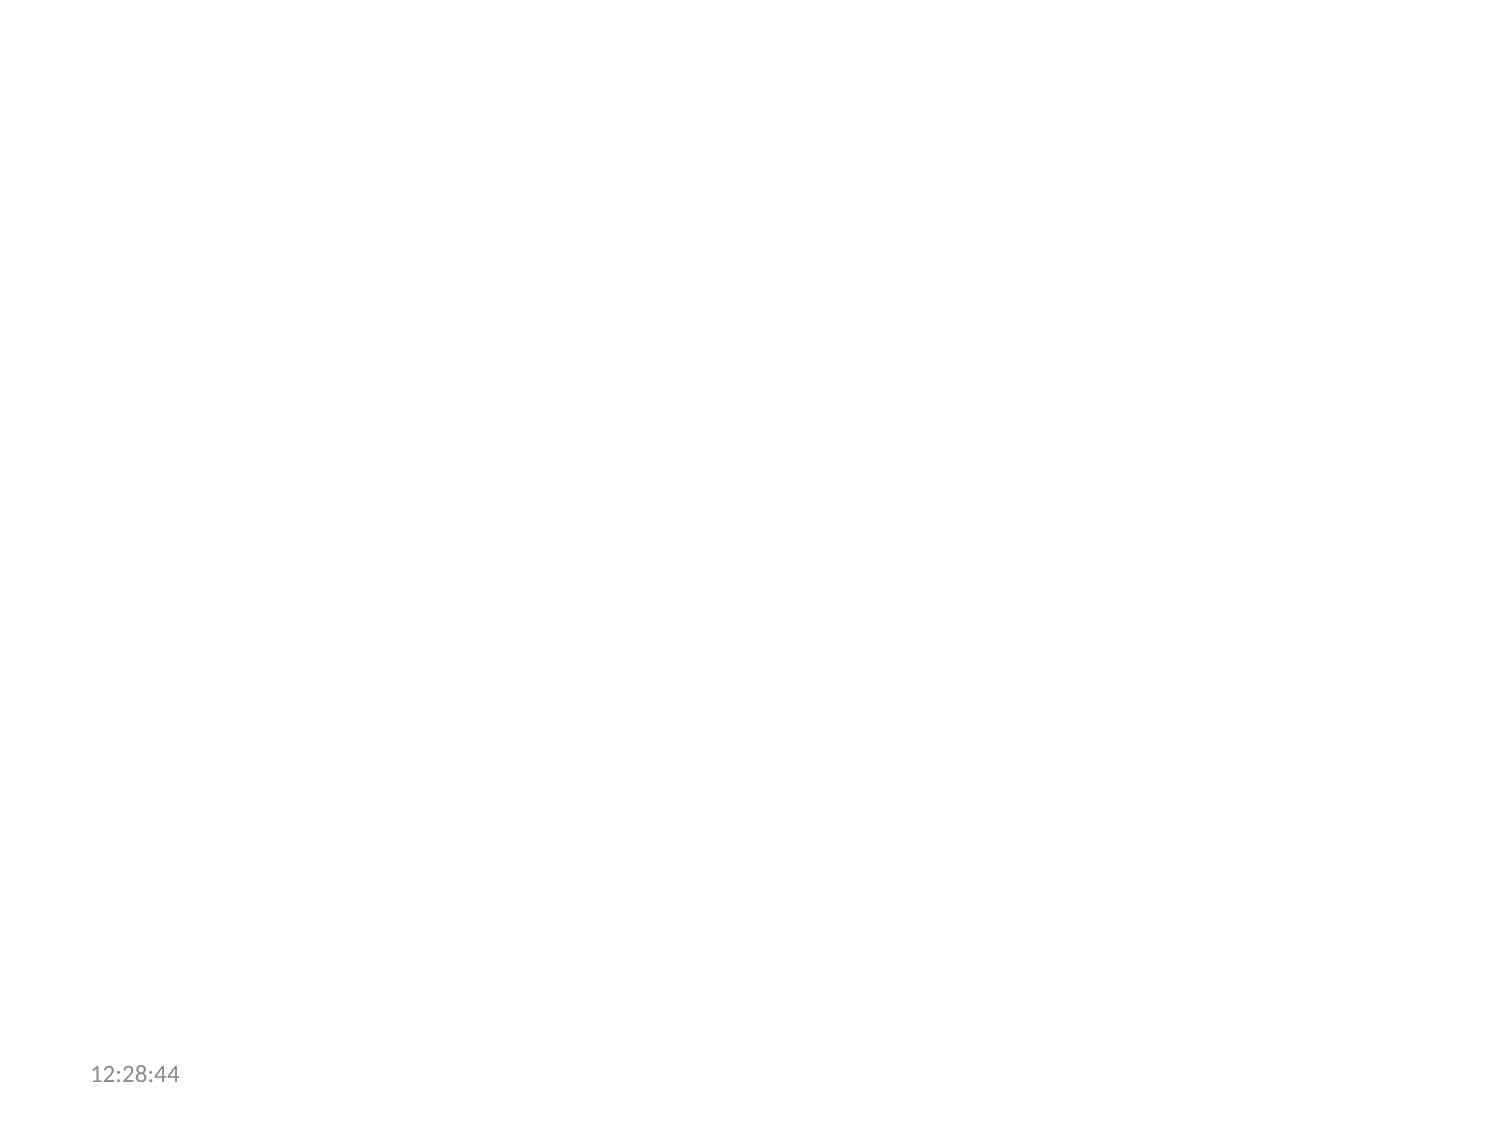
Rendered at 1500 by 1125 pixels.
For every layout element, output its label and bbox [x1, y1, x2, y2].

slide_number [75, 1042, 425, 1103]
